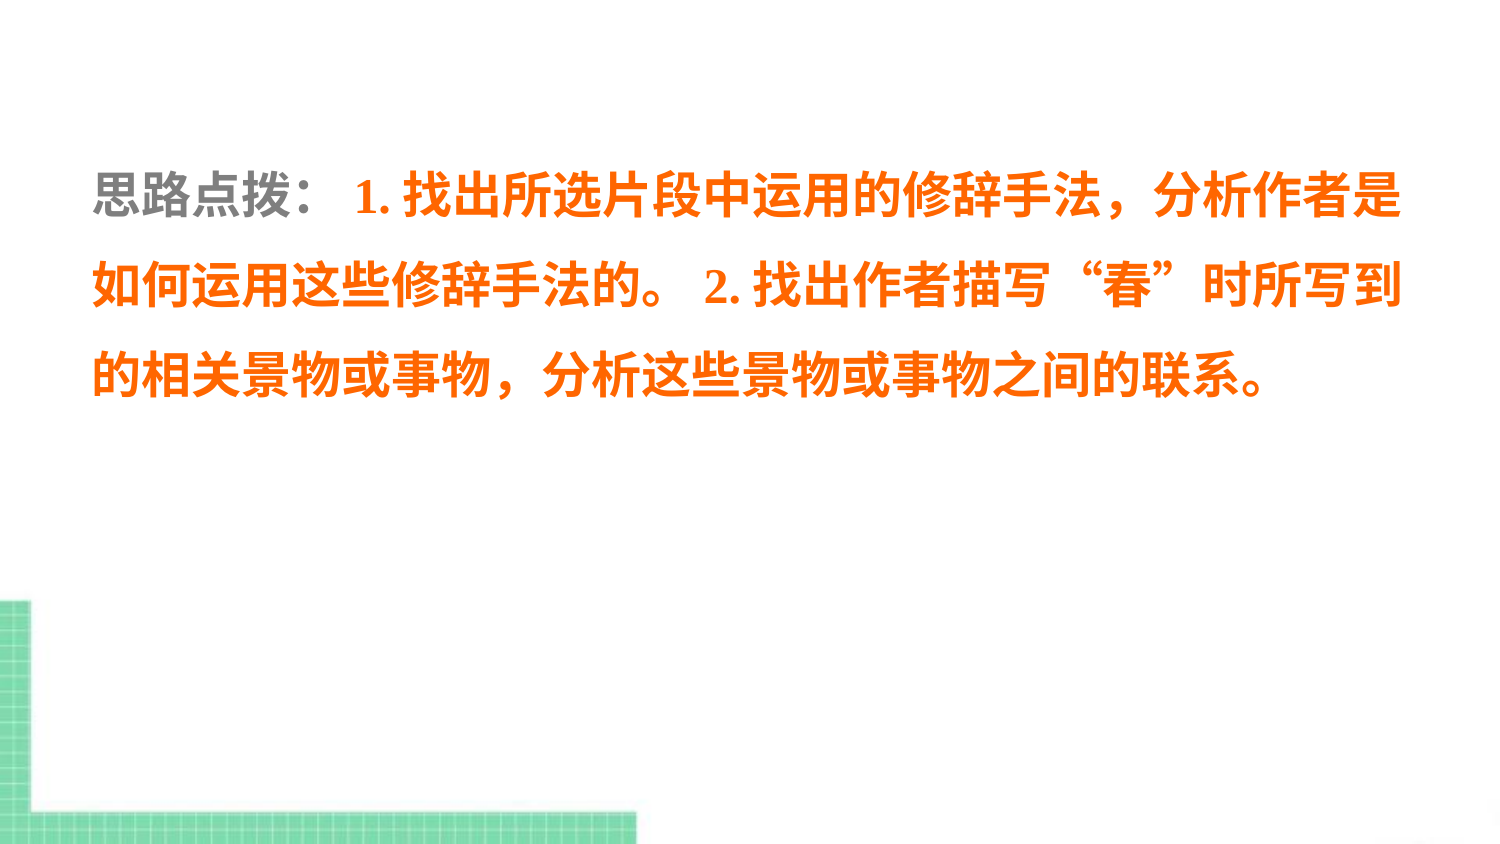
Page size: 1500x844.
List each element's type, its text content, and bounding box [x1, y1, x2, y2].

picture [0, 0, 1500, 844]
text_box 思路点拨：1.找出所选片段中运用的修辞手法，分析作者是如何运用这些修辞手法的。2.找出作者描写“春”时所写到的相关景物或事物，分析这些景物或事物之间的联系。 [76, 126, 1447, 412]
